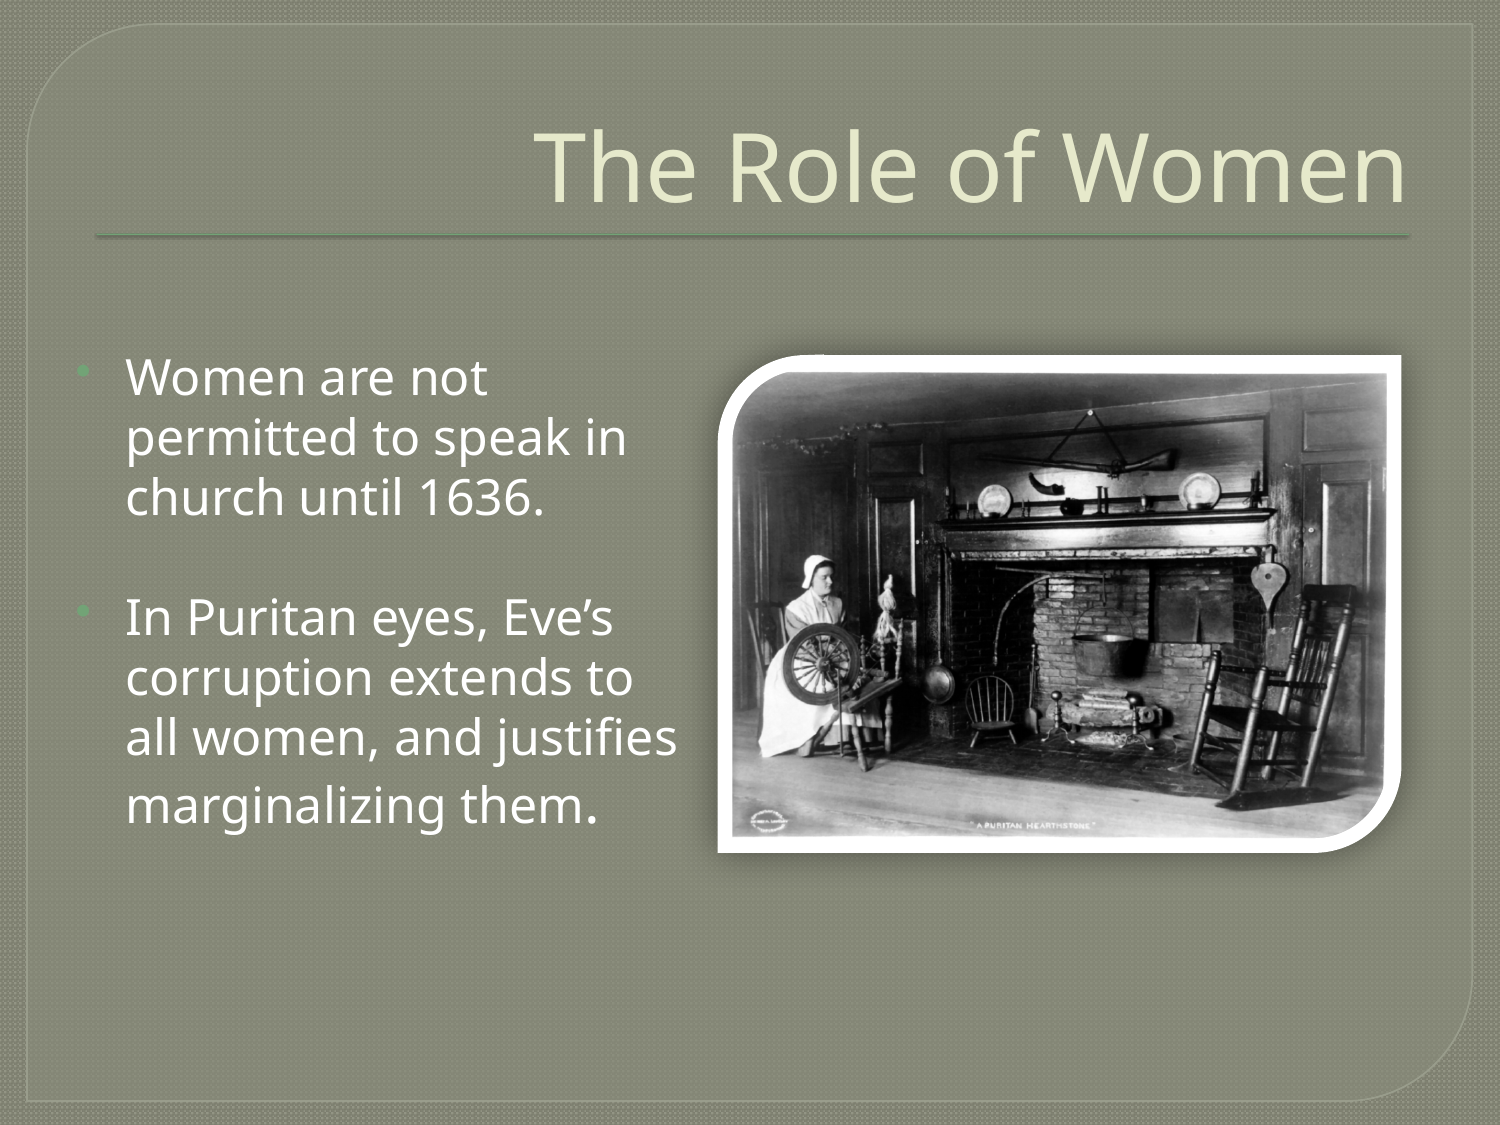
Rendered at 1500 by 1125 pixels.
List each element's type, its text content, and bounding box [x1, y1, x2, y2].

picture [724, 362, 1395, 846]
title The Role of Women [75, 41, 1425, 230]
list Women are not permitted to speak in church until 1636. In Puritan eyes, Eve’s corruption extends to all women, and justifies marginalizing them. [62, 337, 700, 943]
